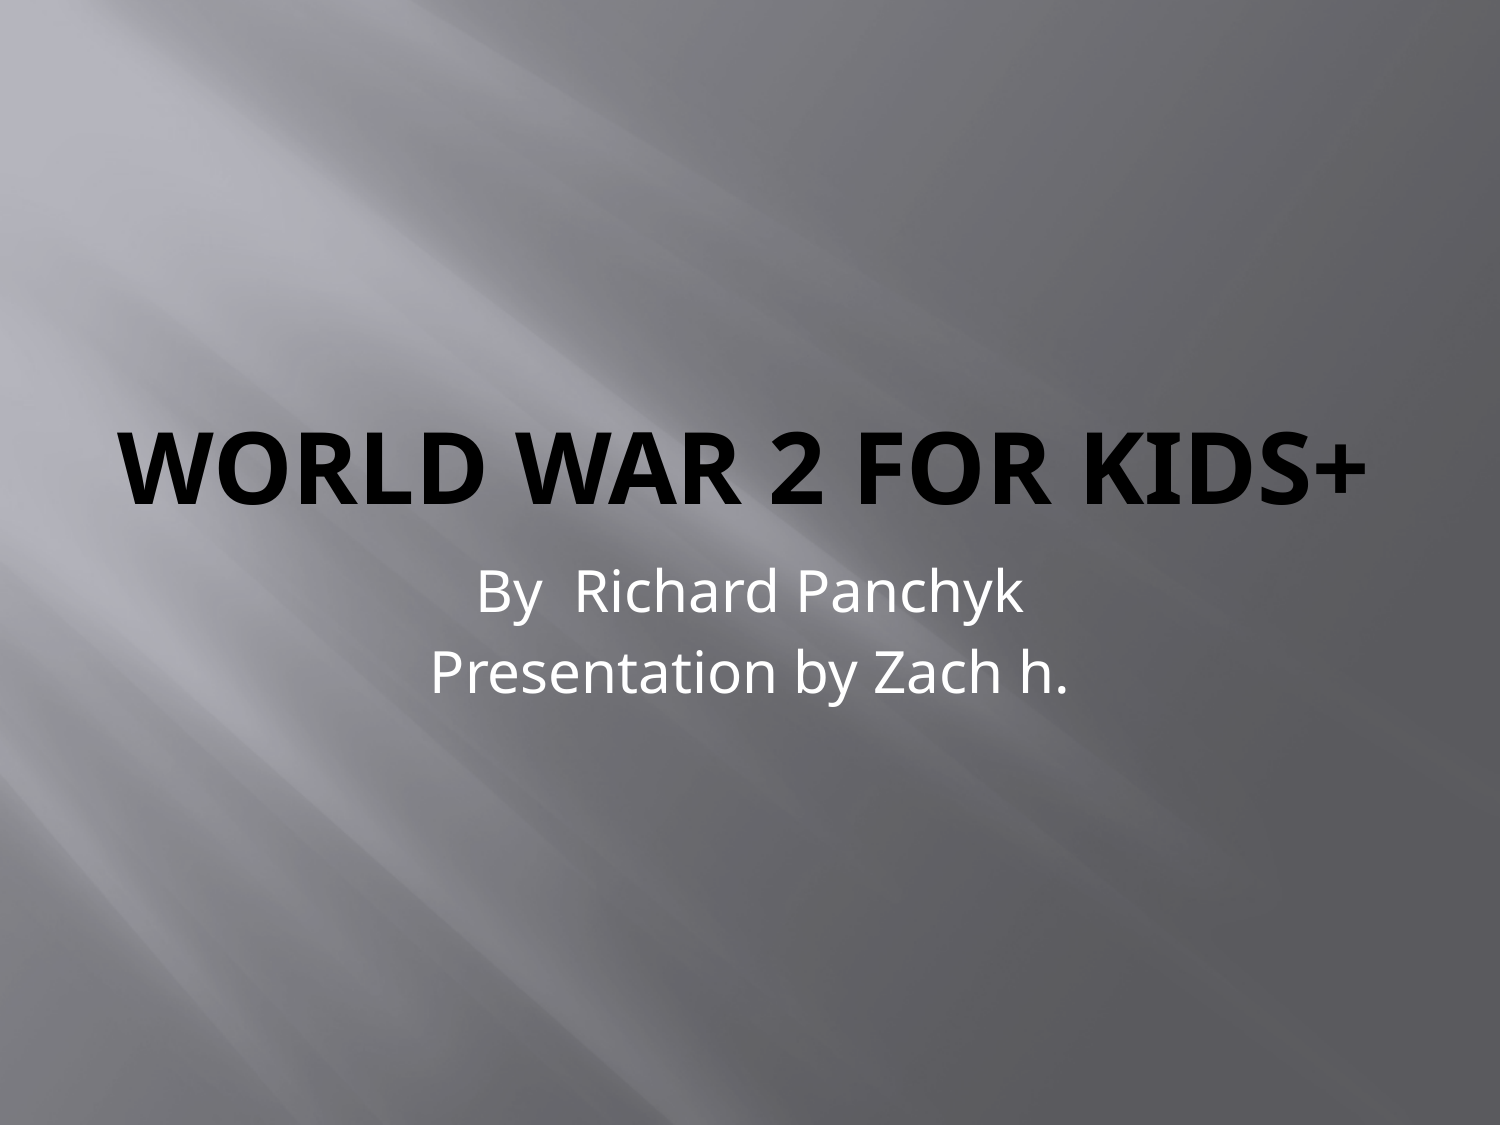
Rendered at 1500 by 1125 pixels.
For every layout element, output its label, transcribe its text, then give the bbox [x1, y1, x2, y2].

title World War 2 for kids+ [69, 224, 1420, 525]
subtitle By Richard Panchyk Presentation by Zach h. [225, 546, 1275, 834]
